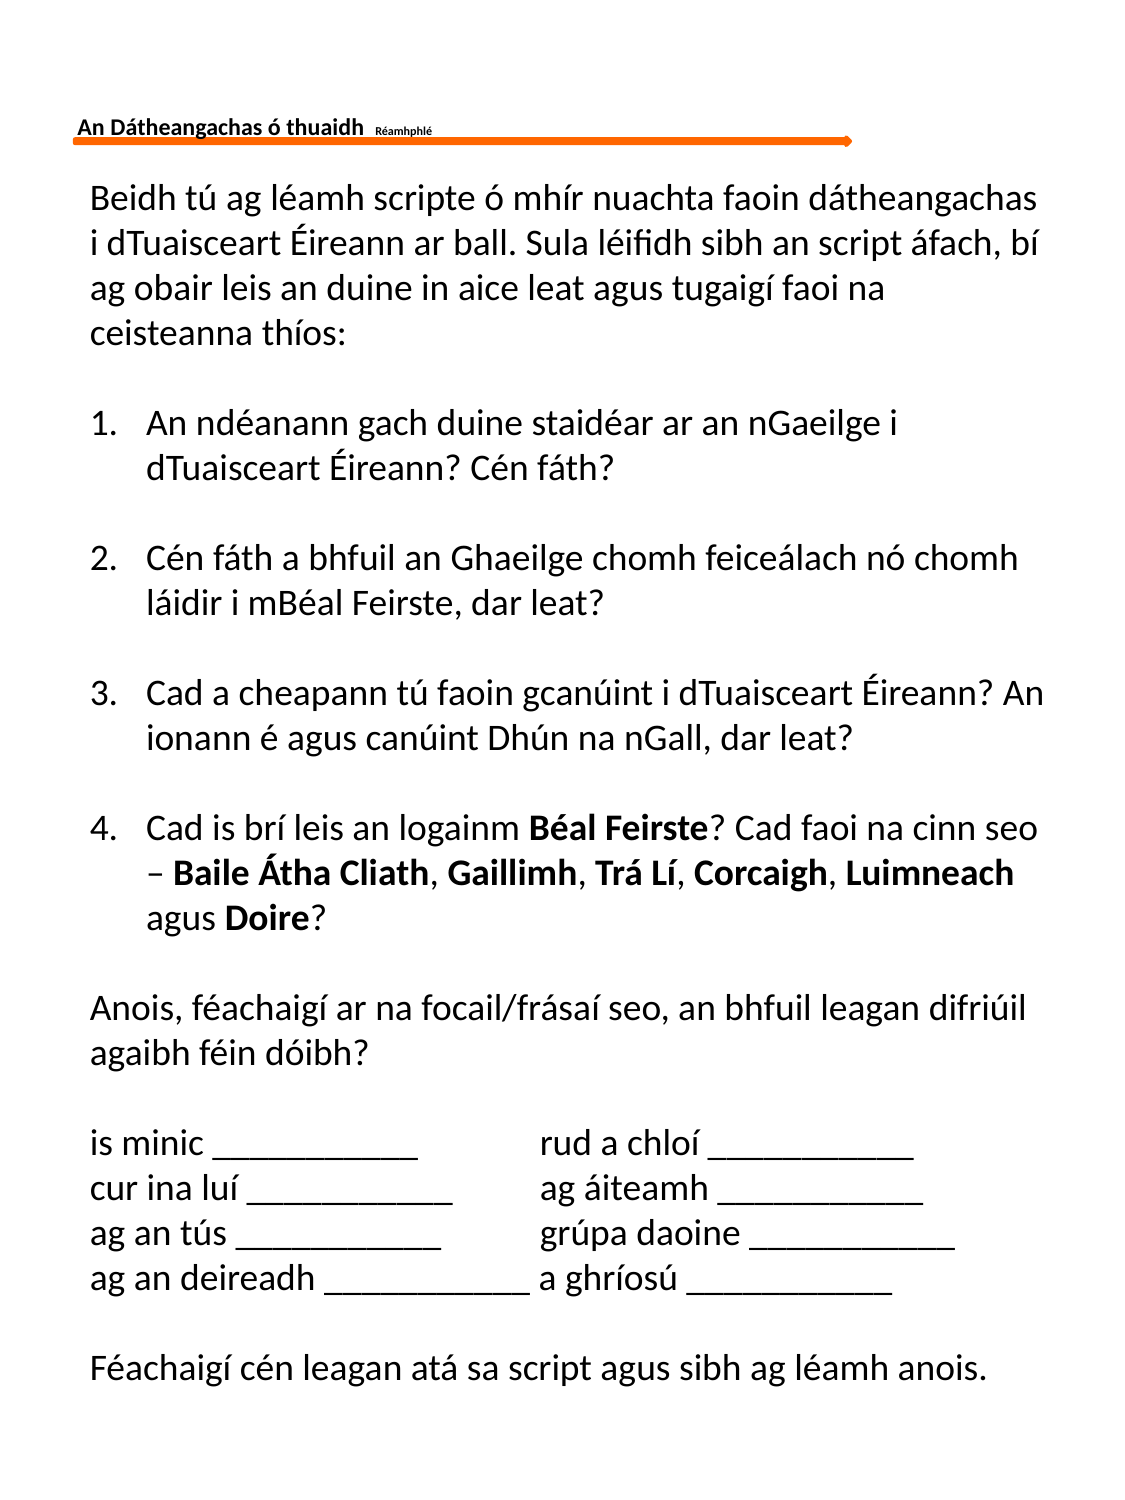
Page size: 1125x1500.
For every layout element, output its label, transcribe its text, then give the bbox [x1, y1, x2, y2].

text_box Beidh tú ag léamh scripte ó mhír nuachta faoin dátheangachas i dTuaisceart Éireann ar ball. Sula léifidh sibh an script áfach, bí ag obair leis an duine in aice leat agus tugaigí faoi na ceisteanna thíos: An ndéanann gach duine staidéar ar an nGaeilge i dTuaisceart Éireann? Cén fáth? Cén fáth a bhfuil an Ghaeilge chomh feiceálach nó chomh láidir i mBéal Feirste, dar leat? Cad a cheapann tú faoin gcanúint i dTuaisceart Éireann? An ionann é agus canúint Dhún na nGall, dar leat? Cad is brí leis an logainm Béal Feirste? Cad faoi na cinn seo – Baile Átha Cliath, Gaillimh, Trá Lí, Corcaigh, Luimneach agus Doire? Anois, féachaigí ar na focail/frásaí seo, an bhfuil leagan difriúil agaibh féin dóibh? is minic ___________ rud a chloí ___________ cur ina luí ___________ ag áiteamh ___________ ag an tús ___________ grúpa daoine ___________ ag an deireadh ___________ a ghríosú ___________ Féachaigí cén leagan atá sa script agus sibh ag léamh anois. [74, 165, 1063, 1396]
text_box An Dátheangachas ó thuaidh Réamhphlé [62, 37, 1075, 163]
